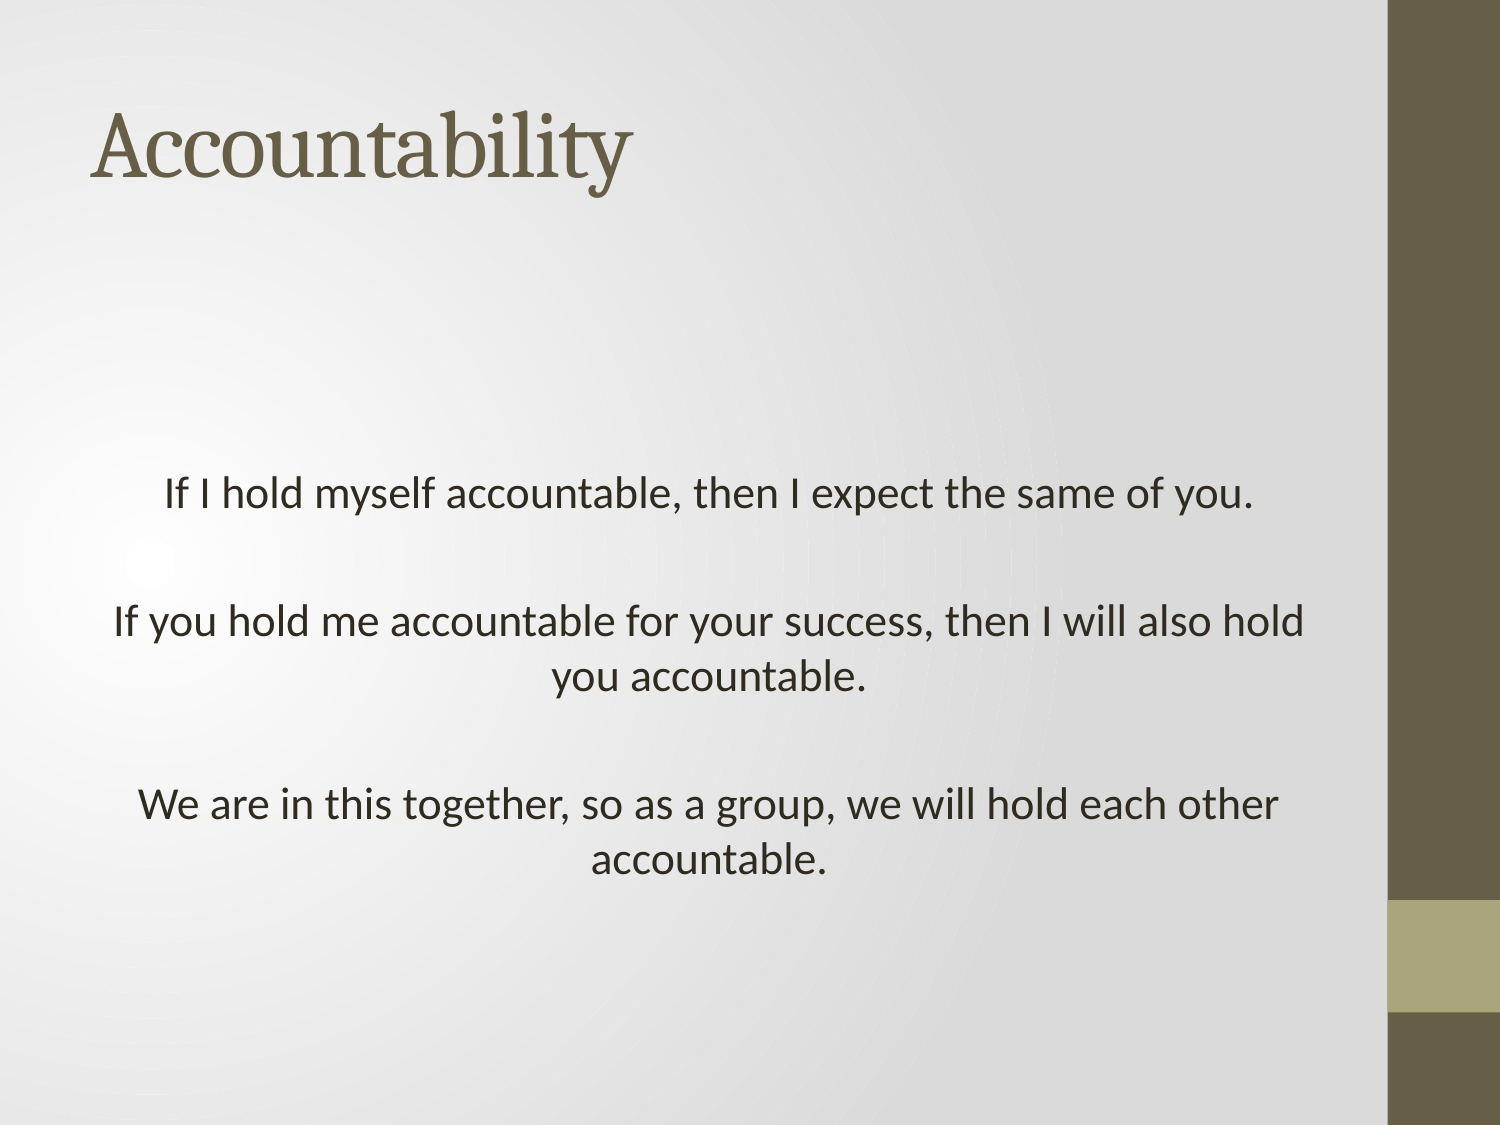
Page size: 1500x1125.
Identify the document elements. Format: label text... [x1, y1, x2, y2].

list If I hold myself accountable, then I expect the same of you. If you hold me accountable for your success, then I will also hold you accountable. We are in this together, so as a group, we will hold each other accountable. [74, 262, 1326, 1051]
title Accountability [75, 45, 1325, 233]
